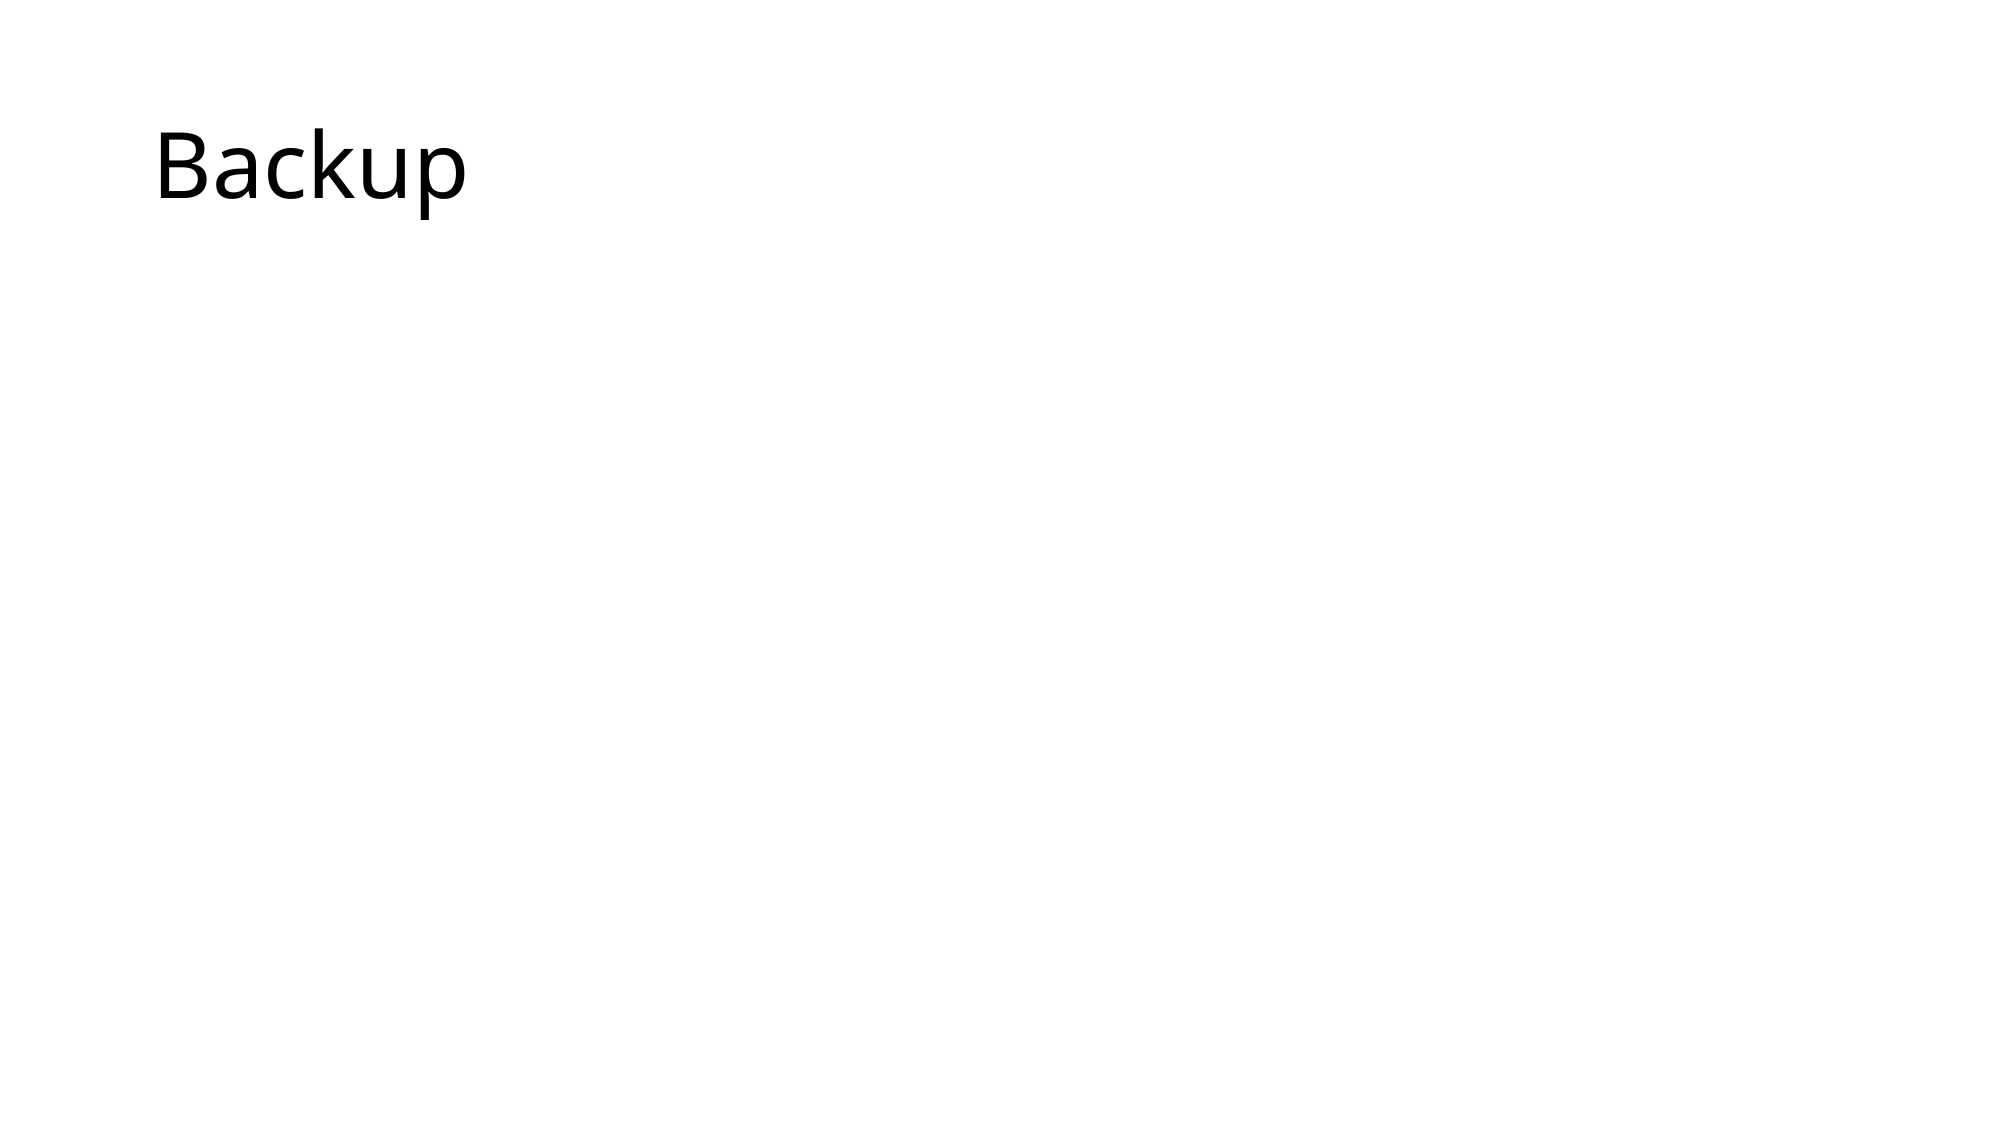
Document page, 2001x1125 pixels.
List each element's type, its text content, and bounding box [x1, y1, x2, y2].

title Backup [137, 59, 1863, 278]
